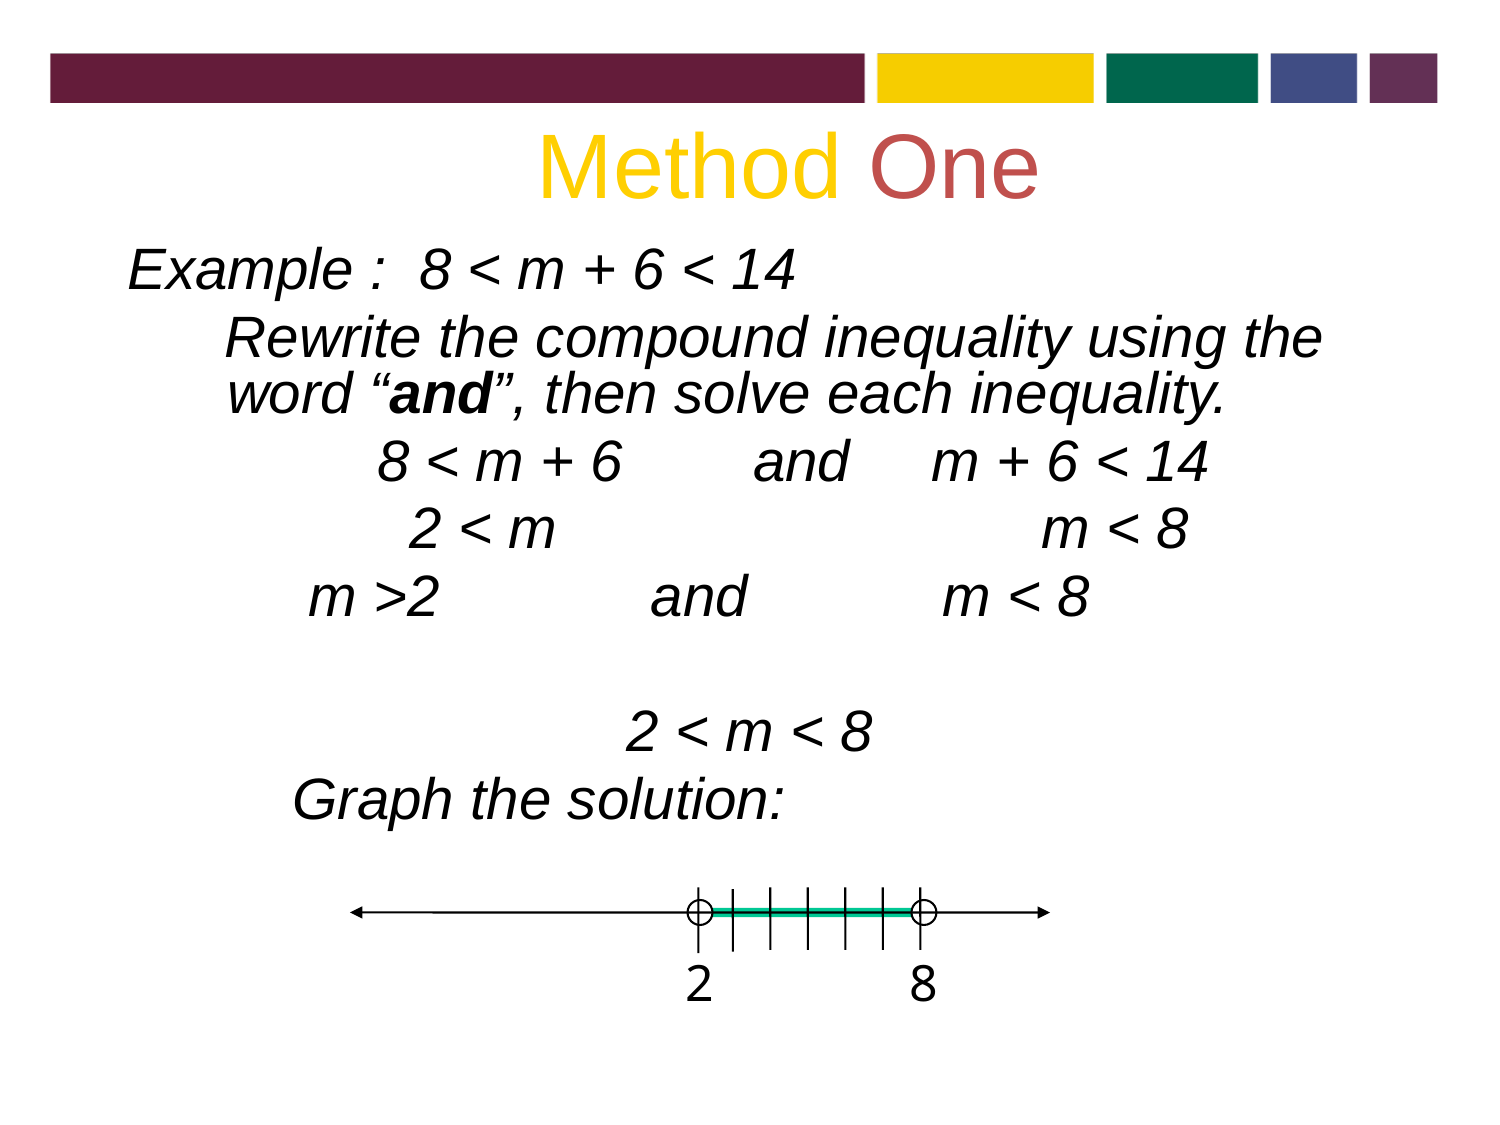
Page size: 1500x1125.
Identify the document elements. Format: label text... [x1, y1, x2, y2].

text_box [349, 887, 1051, 1005]
picture [37, 37, 1438, 103]
text_box Example : 8 < m + 6 < 14 Rewrite the compound inequality using the word “and”, then solve each inequality. 8 < m + 6 and m + 6 < 14 2 < m m < 8 m >2 and m < 8 2 < m < 8 Graph the solution: [112, 237, 1388, 725]
text_box Method One [150, 111, 1429, 275]
